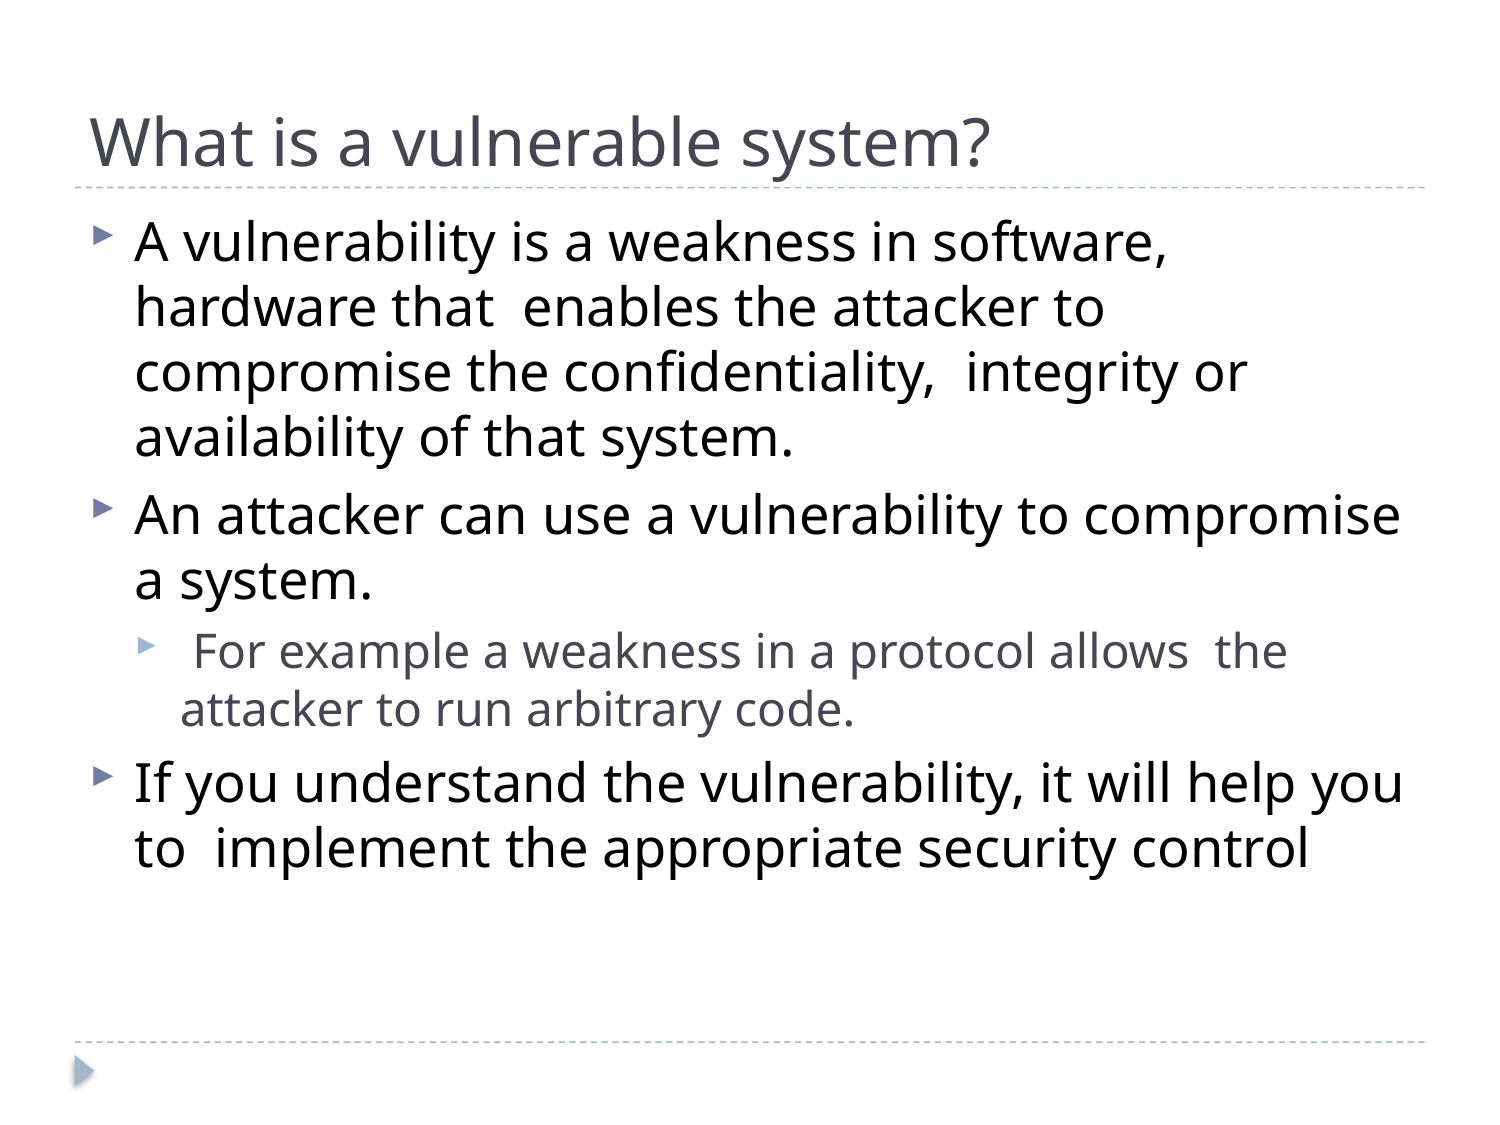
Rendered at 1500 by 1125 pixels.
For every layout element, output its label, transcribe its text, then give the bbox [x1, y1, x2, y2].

title What is a vulnerable system? [75, 24, 1425, 188]
list A vulnerability is a weakness in software, hardware that enables the attacker to compromise the confidentiality, integrity or availability of that system. An attacker can use a vulnerability to compromise a system. For example a weakness in a protocol allows the attacker to run arbitrary code. If you understand the vulnerability, it will help you to implement the appropriate security control [75, 200, 1425, 1010]
